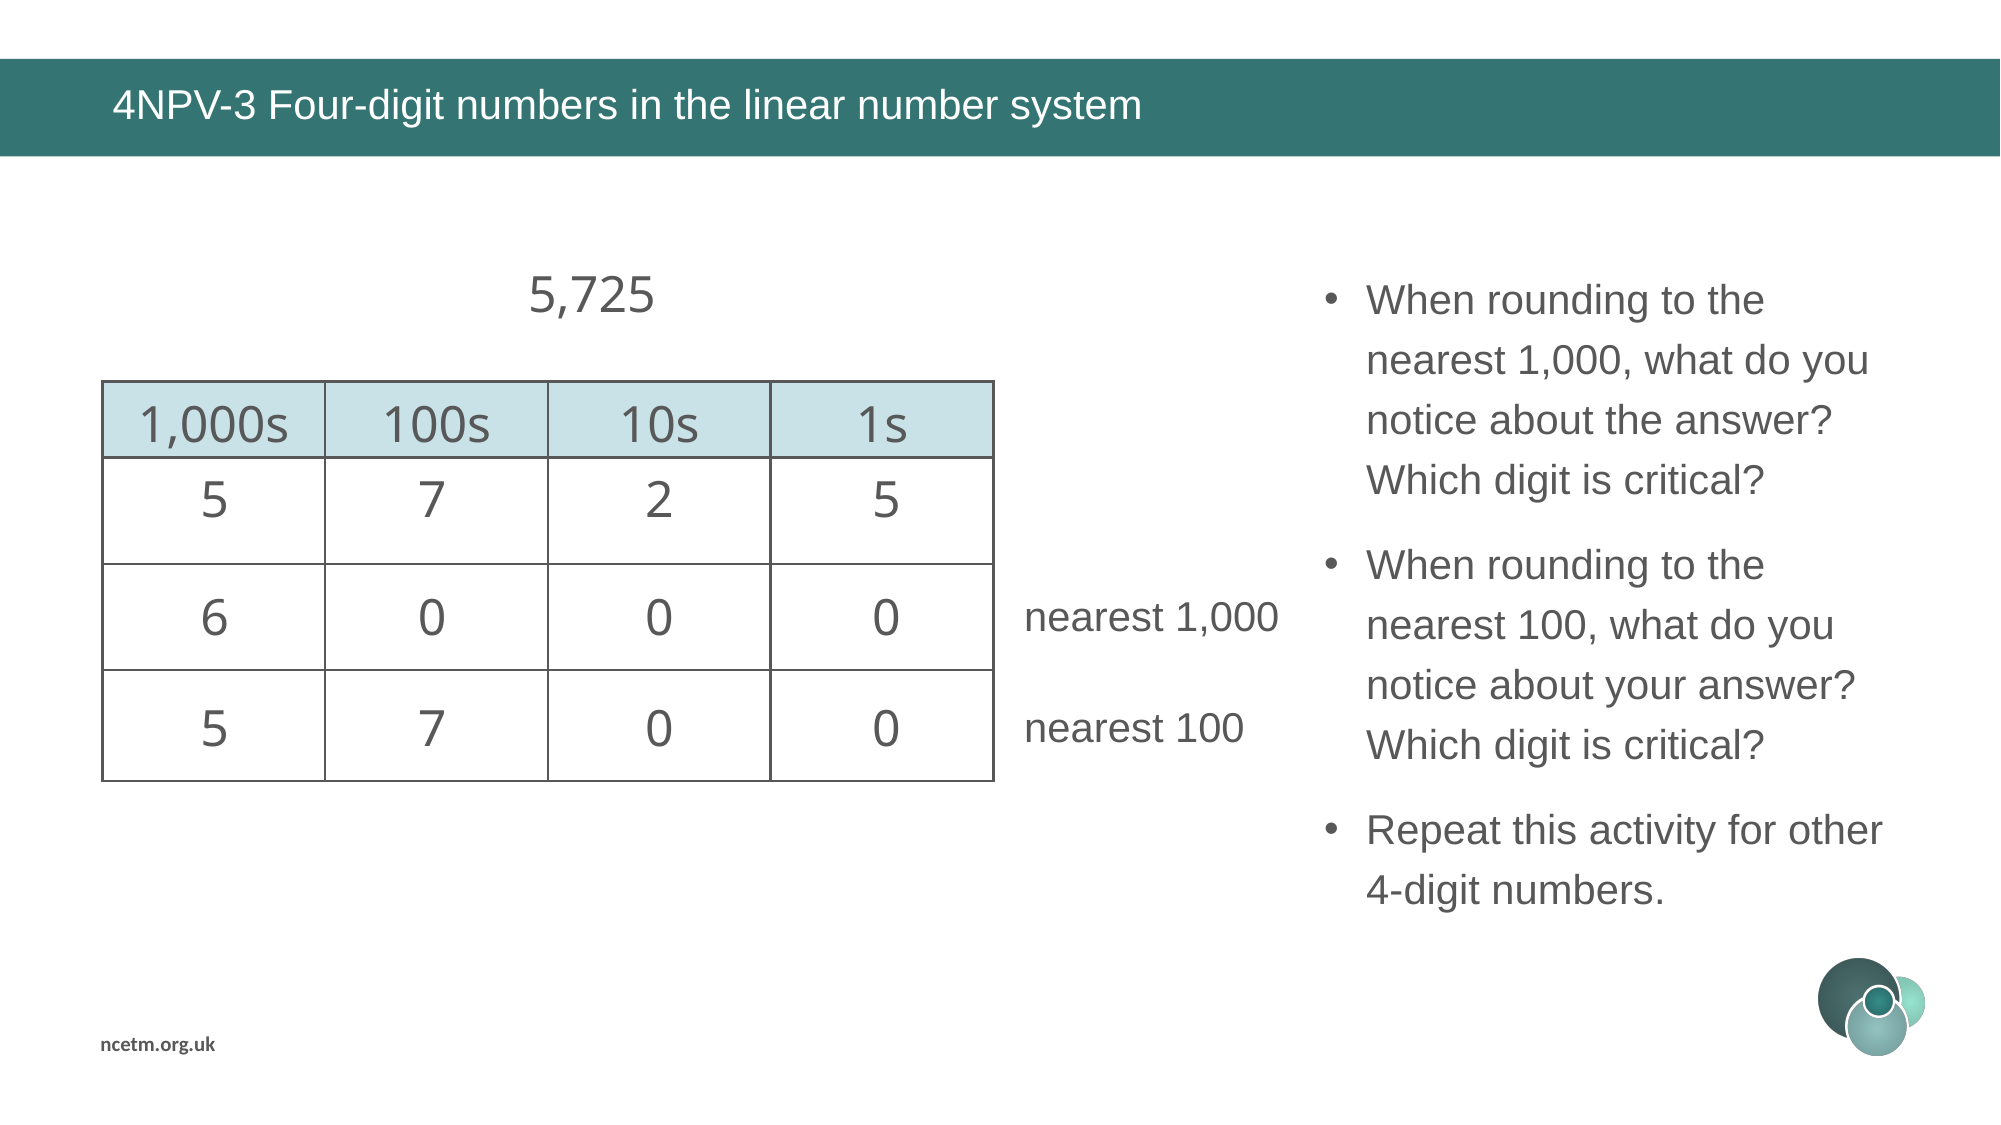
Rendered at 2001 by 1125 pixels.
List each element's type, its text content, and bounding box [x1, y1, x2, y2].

text_box nearest 100 [1009, 692, 1309, 758]
text_box 7 [389, 688, 475, 764]
table_cell [772, 459, 992, 563]
text_box 0 [843, 577, 930, 653]
table_header 1s [772, 383, 992, 456]
table_cell [326, 565, 547, 669]
table_cell [549, 459, 769, 563]
table_cell [549, 671, 769, 780]
table_cell [326, 459, 547, 563]
text_box 5 [171, 460, 258, 536]
text_box nearest 1,000 [1009, 581, 1309, 647]
text_box 6 [171, 577, 258, 653]
table_cell [549, 565, 769, 669]
text_box 2 [616, 460, 702, 536]
text_box 0 [616, 577, 702, 653]
text_box 0 [616, 688, 702, 764]
table_header 100s [326, 383, 547, 456]
table_cell [104, 671, 324, 780]
text_box 5,725 [352, 255, 832, 331]
text_box 0 [843, 688, 930, 764]
table_cell [104, 459, 324, 563]
text_box 7 [389, 460, 475, 536]
text_box 5 [171, 688, 258, 764]
table_header 1,000s [104, 383, 324, 456]
table_cell [772, 671, 992, 780]
text_box 5 [843, 460, 930, 536]
title 4NPV-3 Four-digit numbers in the linear number system [97, 76, 1945, 147]
picture [1818, 958, 1925, 1056]
text_box When rounding to the nearest 1,000, what do you notice about the answer? Which digit is critical? When rounding to the nearest 100, what do you notice about your answer? Which digit is critical? Repeat this activity for other 4-digit numbers. [1309, 255, 1900, 928]
table_cell [326, 671, 547, 780]
text_box 0 [389, 577, 475, 653]
table_cell [104, 565, 324, 669]
table_header 10s [549, 383, 769, 456]
table_cell [772, 565, 992, 669]
